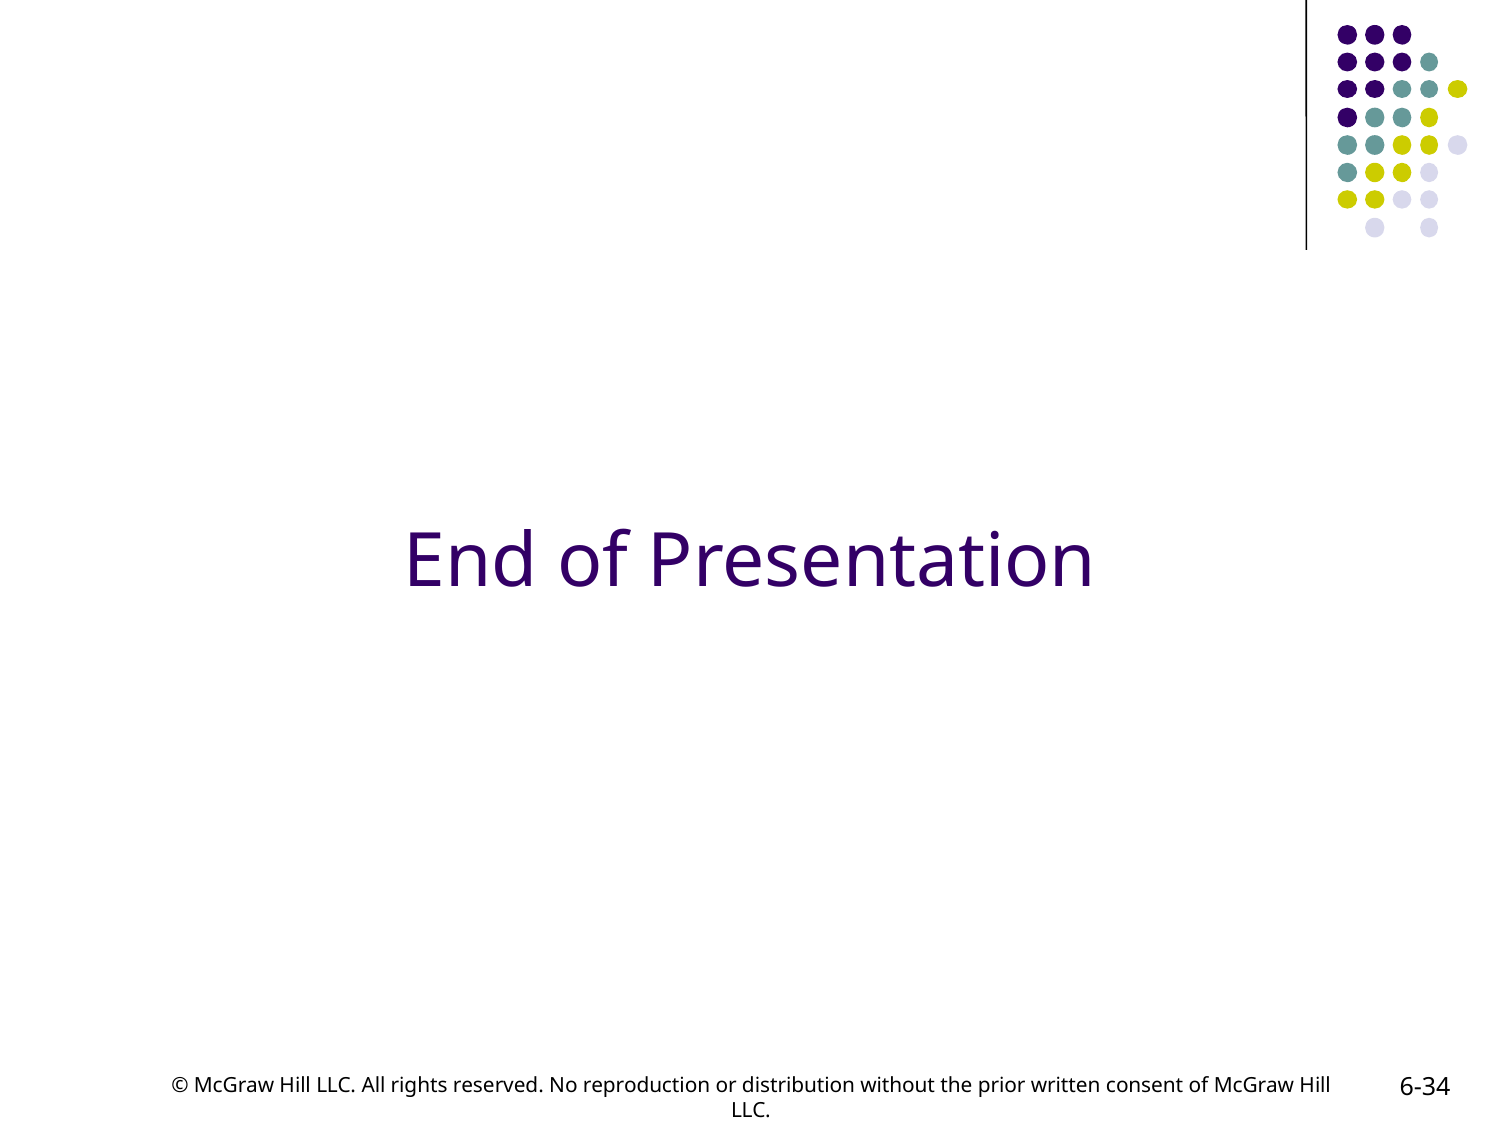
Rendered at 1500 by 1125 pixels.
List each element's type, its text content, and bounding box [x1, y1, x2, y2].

title End of Presentation [75, 462, 1425, 650]
